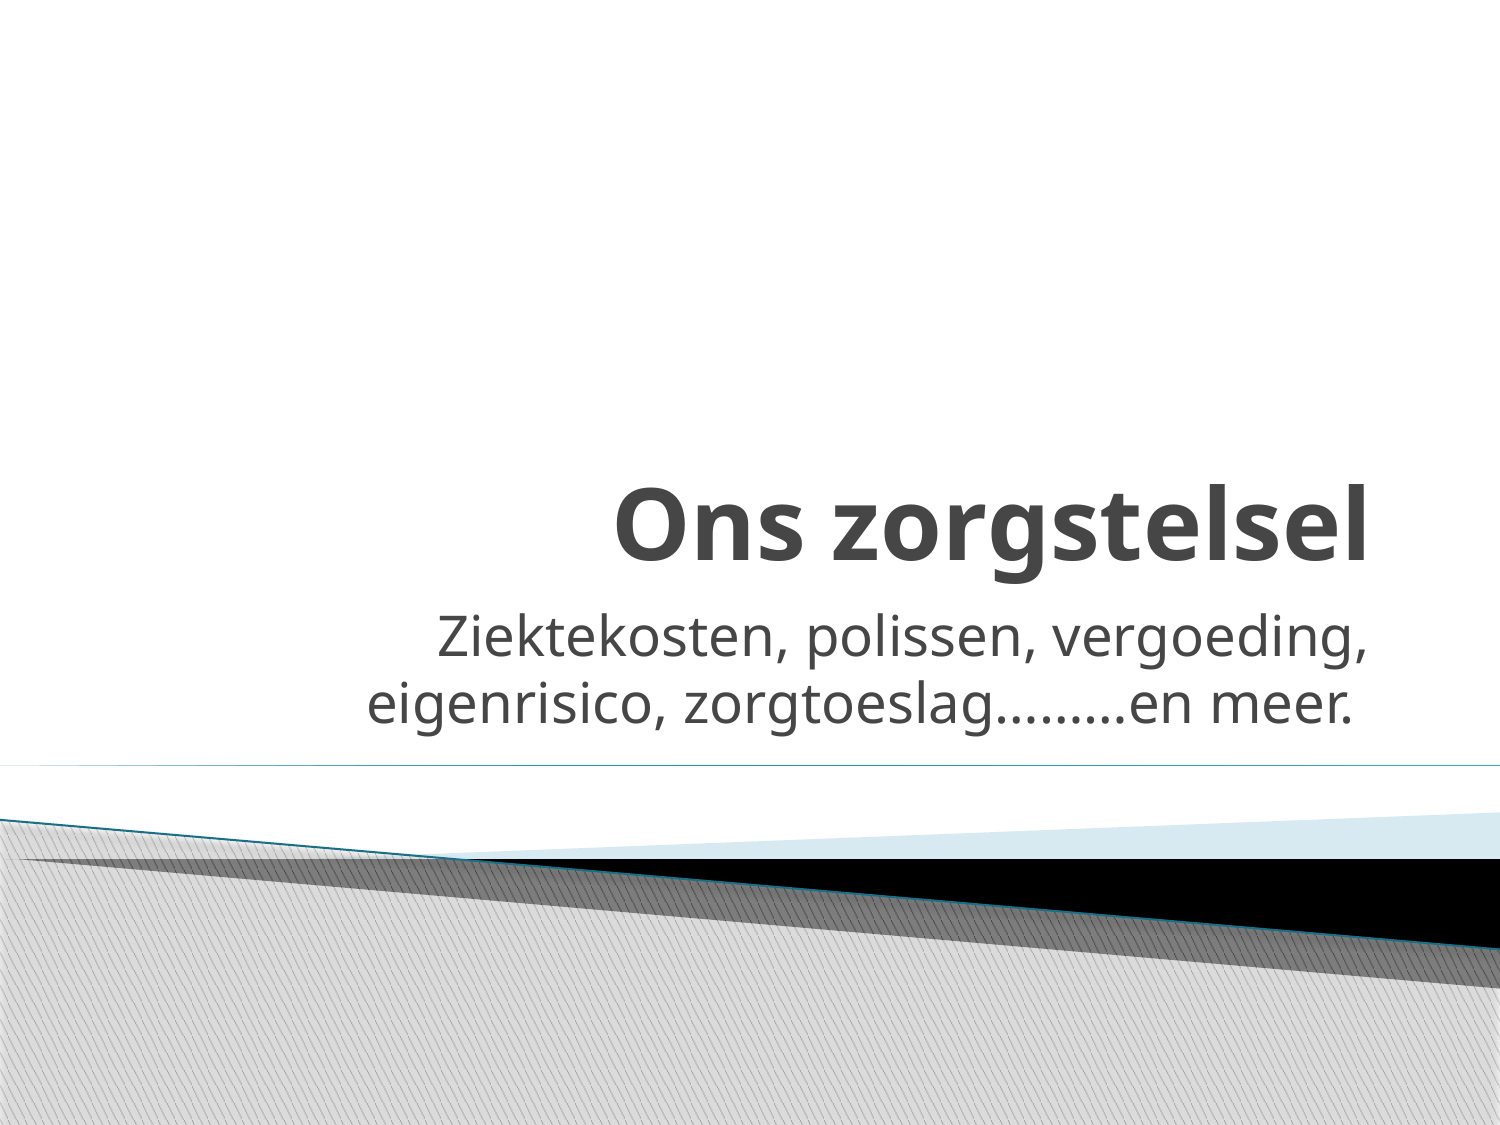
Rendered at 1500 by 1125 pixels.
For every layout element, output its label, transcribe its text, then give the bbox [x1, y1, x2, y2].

picture [5, 859, 1500, 989]
subtitle Ziektekosten, polissen, vergoeding, eigenrisico, zorgtoeslag………en meer. [112, 592, 1388, 790]
title Ons zorgstelsel [112, 287, 1388, 588]
